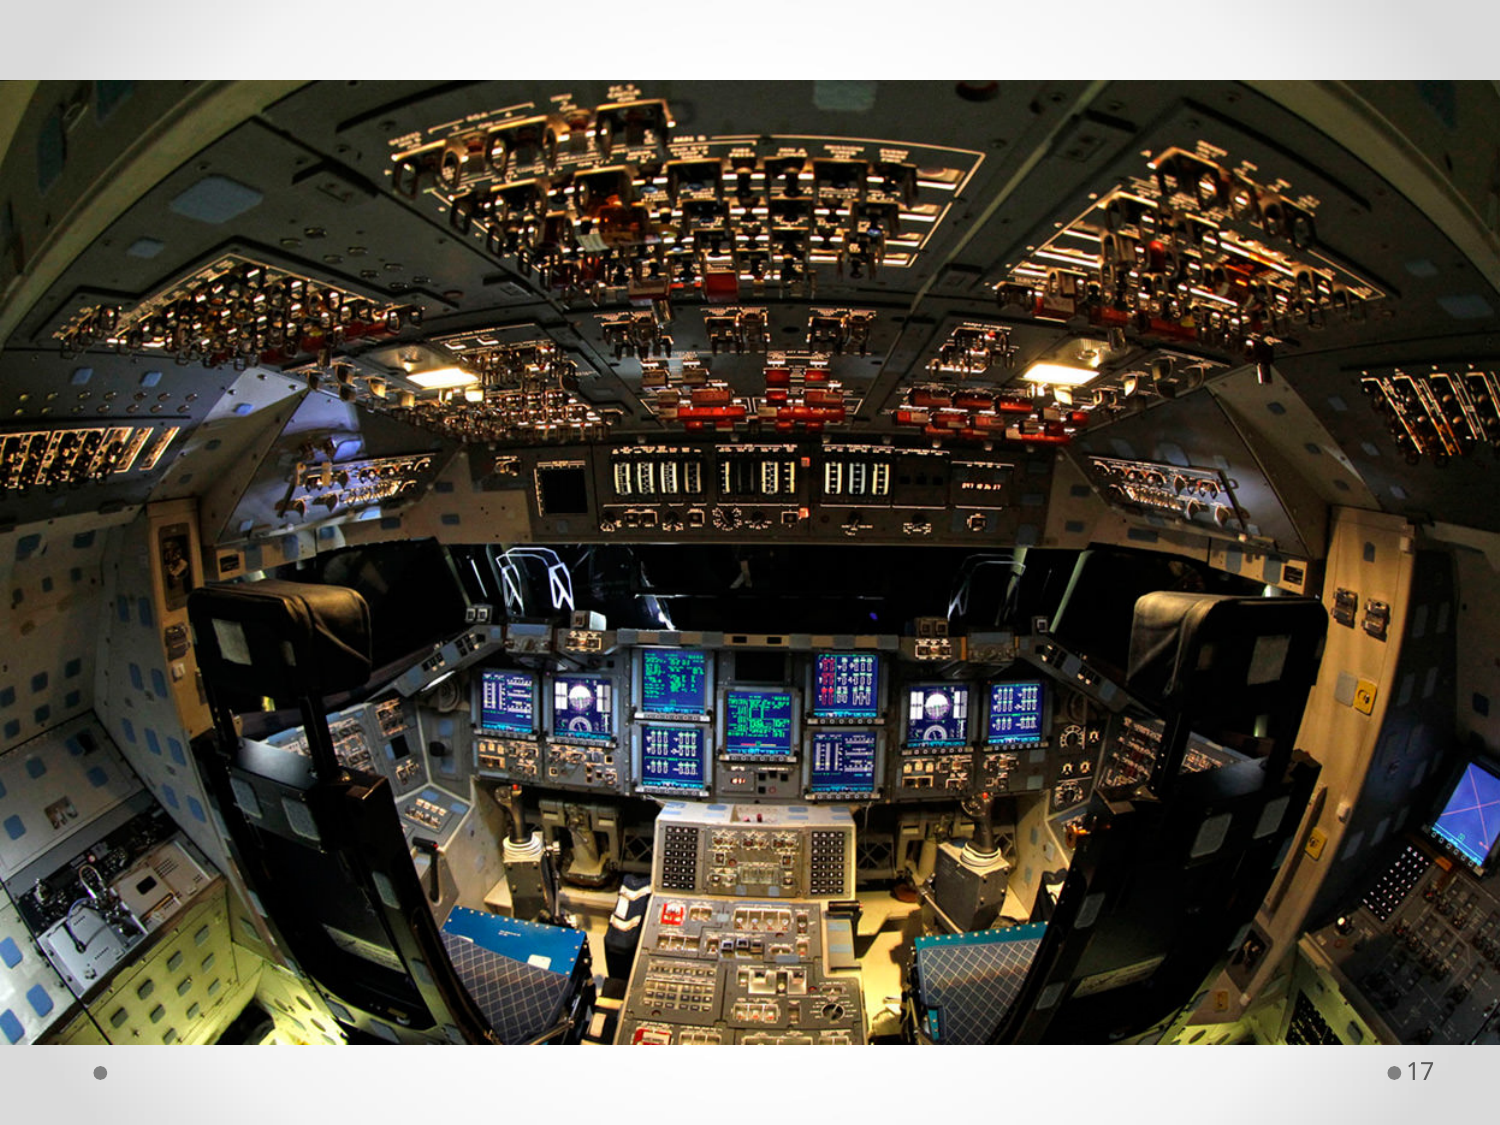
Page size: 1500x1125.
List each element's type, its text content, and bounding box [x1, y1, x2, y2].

picture [0, 0, 1500, 1125]
slide_number 17 [1401, 1052, 1494, 1103]
